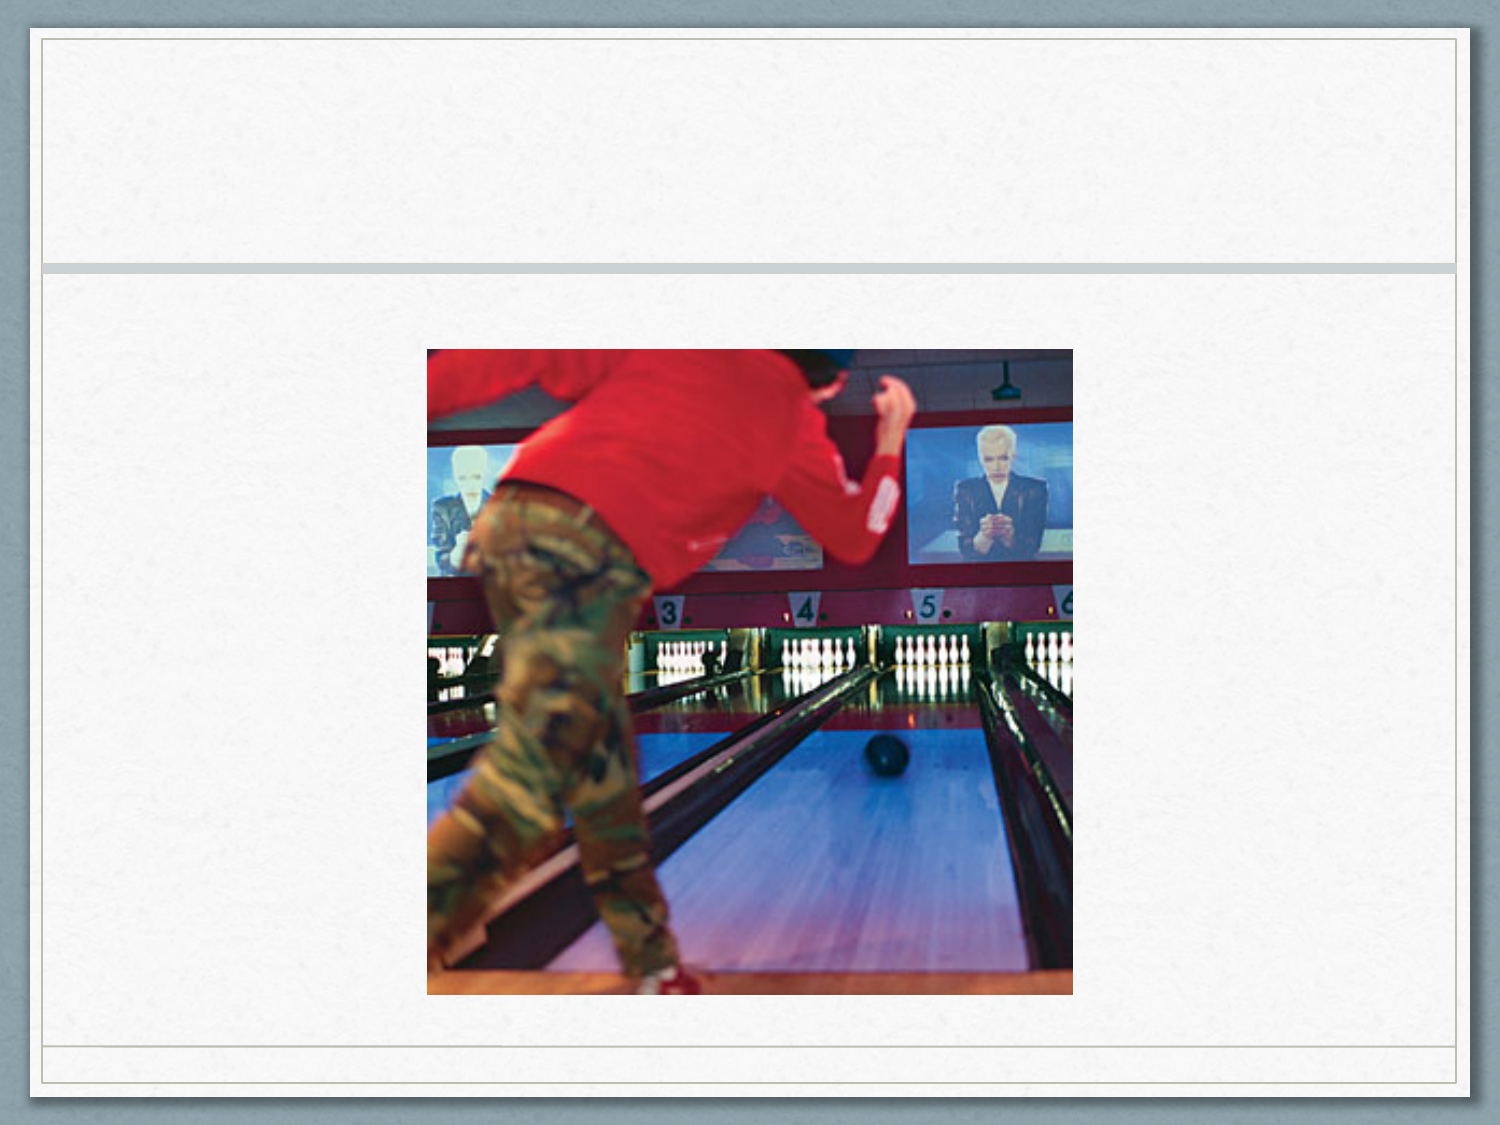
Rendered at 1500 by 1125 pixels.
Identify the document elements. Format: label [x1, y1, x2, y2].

list [147, 349, 1354, 996]
picture [30, 28, 1470, 1097]
